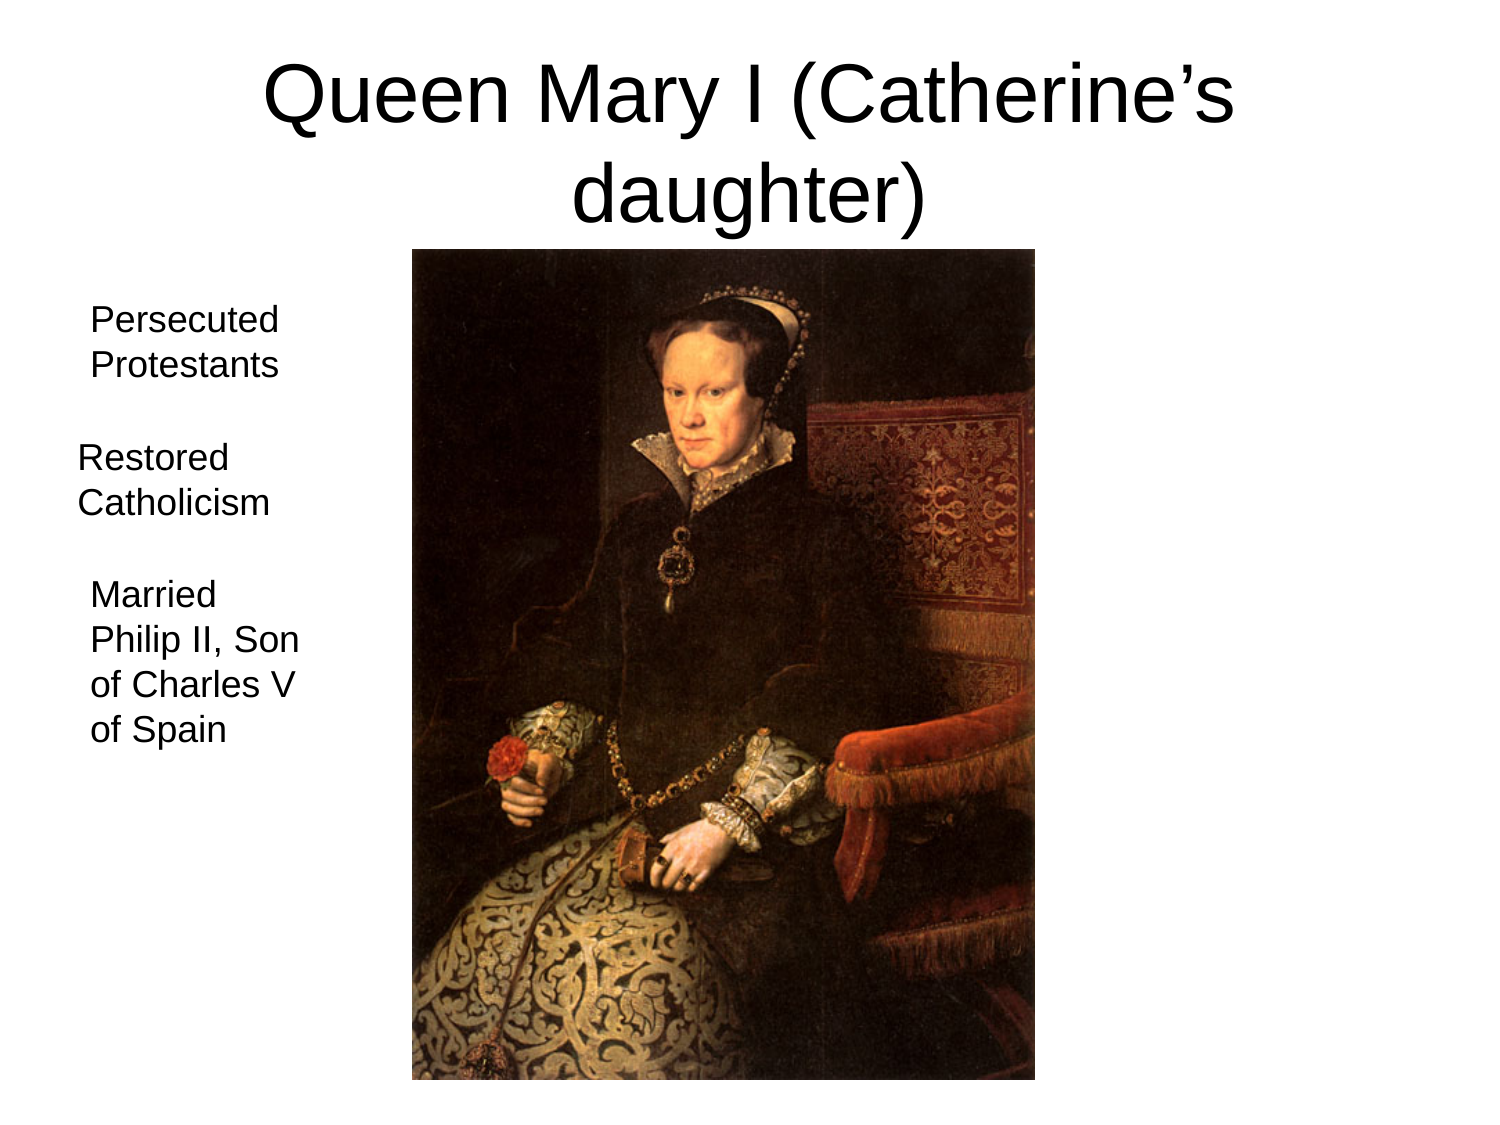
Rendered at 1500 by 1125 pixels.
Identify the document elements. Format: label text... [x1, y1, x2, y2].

picture [412, 249, 1035, 1080]
title Queen Mary I (Catherine’s daughter) [75, 45, 1425, 233]
text_box Restored Catholicism [62, 424, 363, 531]
text_box Married Philip II, Son of Charles V of Spain [75, 562, 325, 758]
text_box Persecuted Protestants [74, 287, 313, 393]
